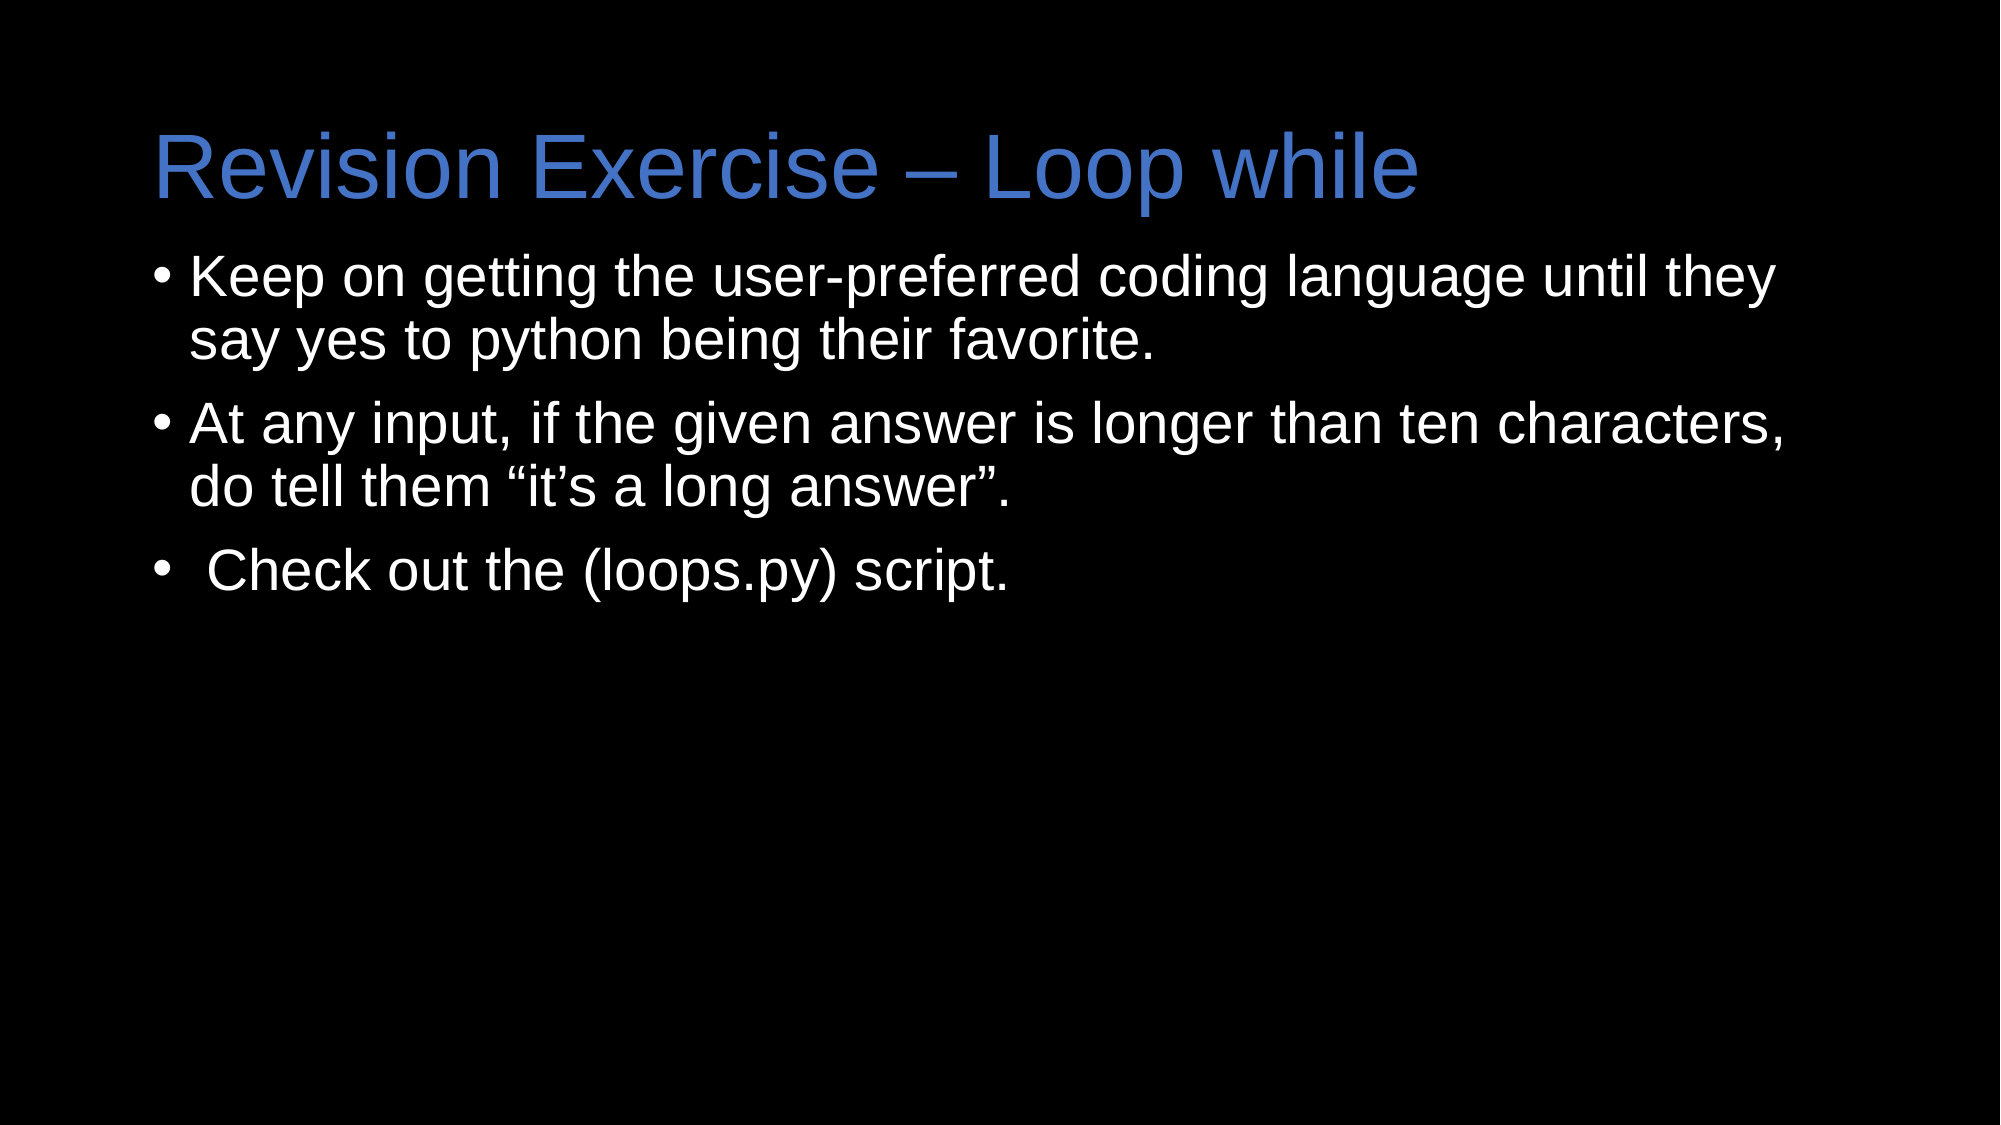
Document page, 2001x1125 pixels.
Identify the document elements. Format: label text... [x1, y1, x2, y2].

list Keep on getting the user-preferred coding language until they say yes to python being their favorite. At any input, if the given answer is longer than ten characters, do tell them “it’s a long answer”. Check out the (loops.py) script. [137, 239, 1863, 1014]
title Revision Exercise – Loop while [137, 59, 1863, 239]
